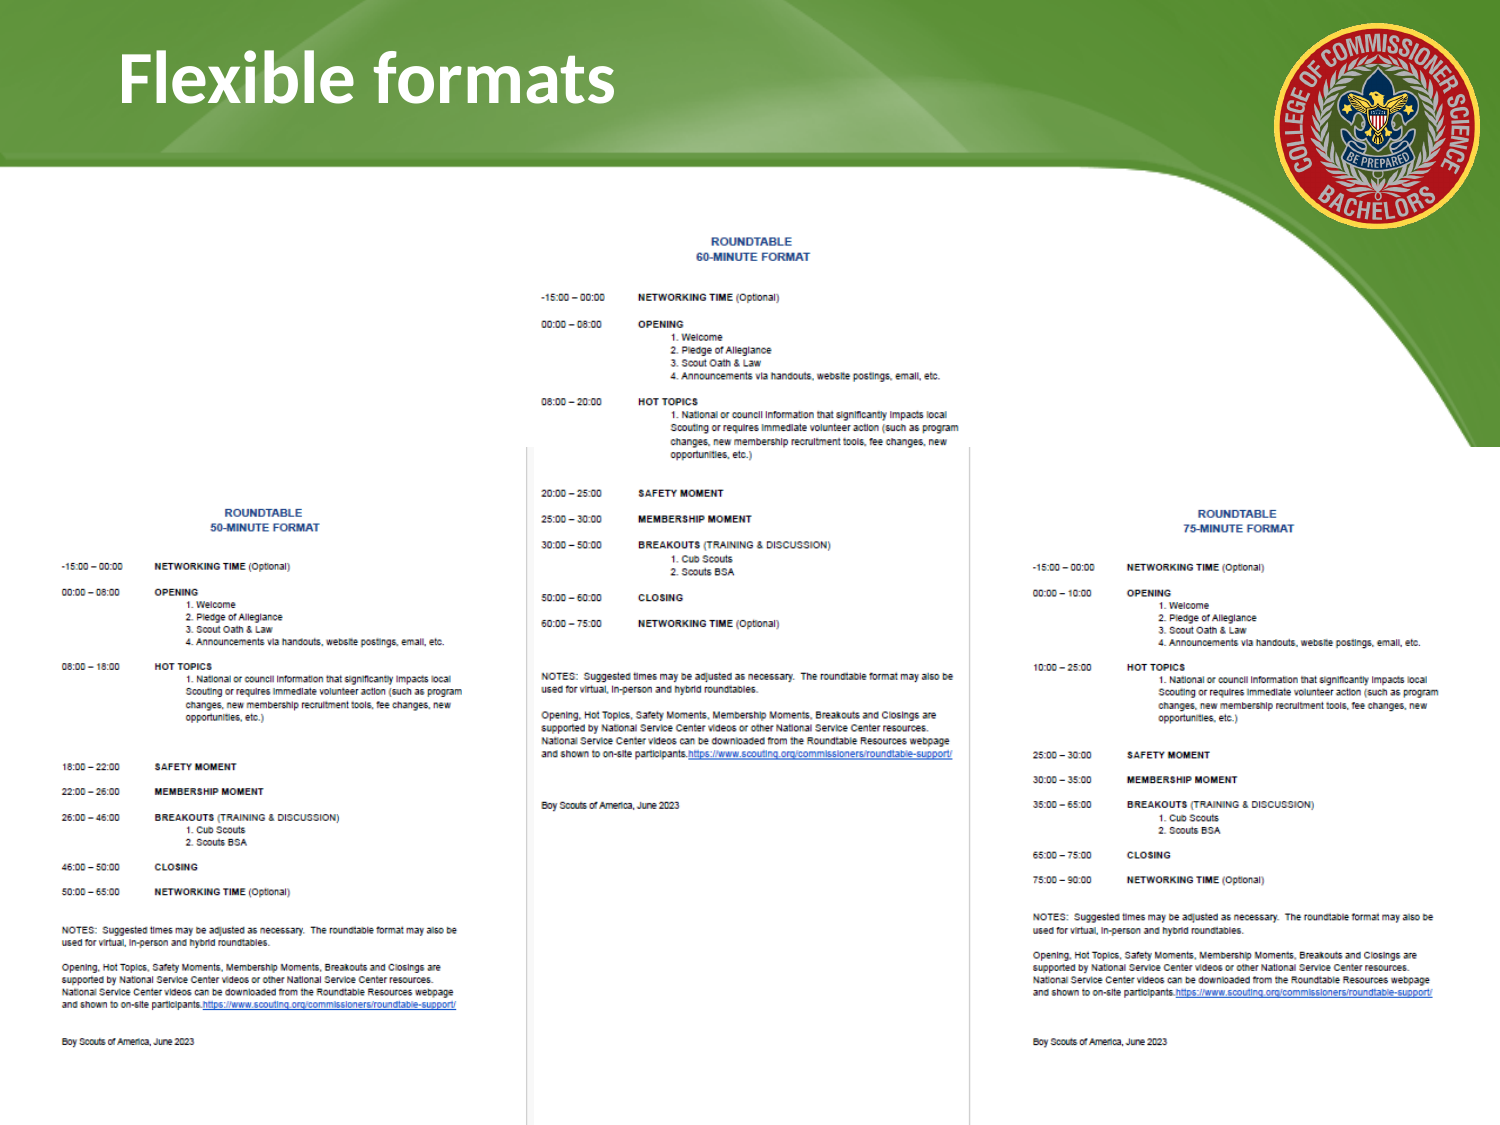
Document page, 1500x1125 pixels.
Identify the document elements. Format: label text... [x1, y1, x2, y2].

picture [1274, 23, 1480, 229]
picture [0, 172, 1500, 1125]
title Flexible formats [103, 35, 1251, 125]
